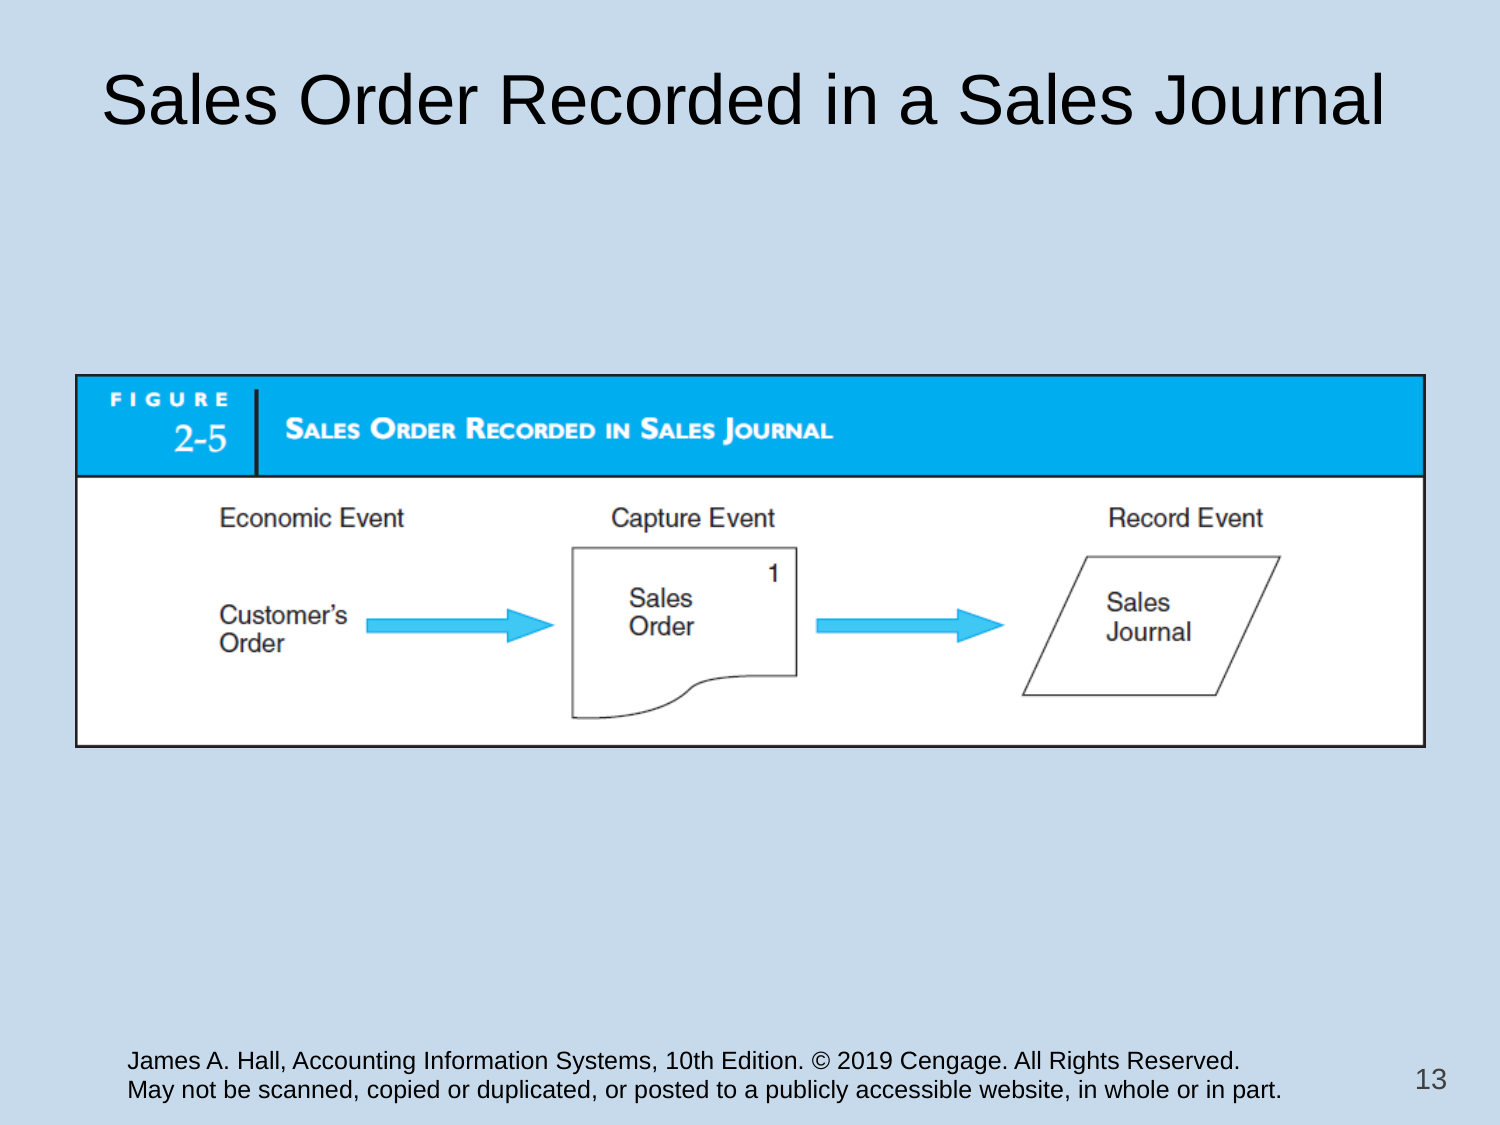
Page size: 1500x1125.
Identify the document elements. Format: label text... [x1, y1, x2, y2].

title Sales Order Recorded in a Sales Journal [69, 62, 1420, 188]
slide_number 13 [1400, 1052, 1488, 1113]
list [74, 374, 1426, 748]
